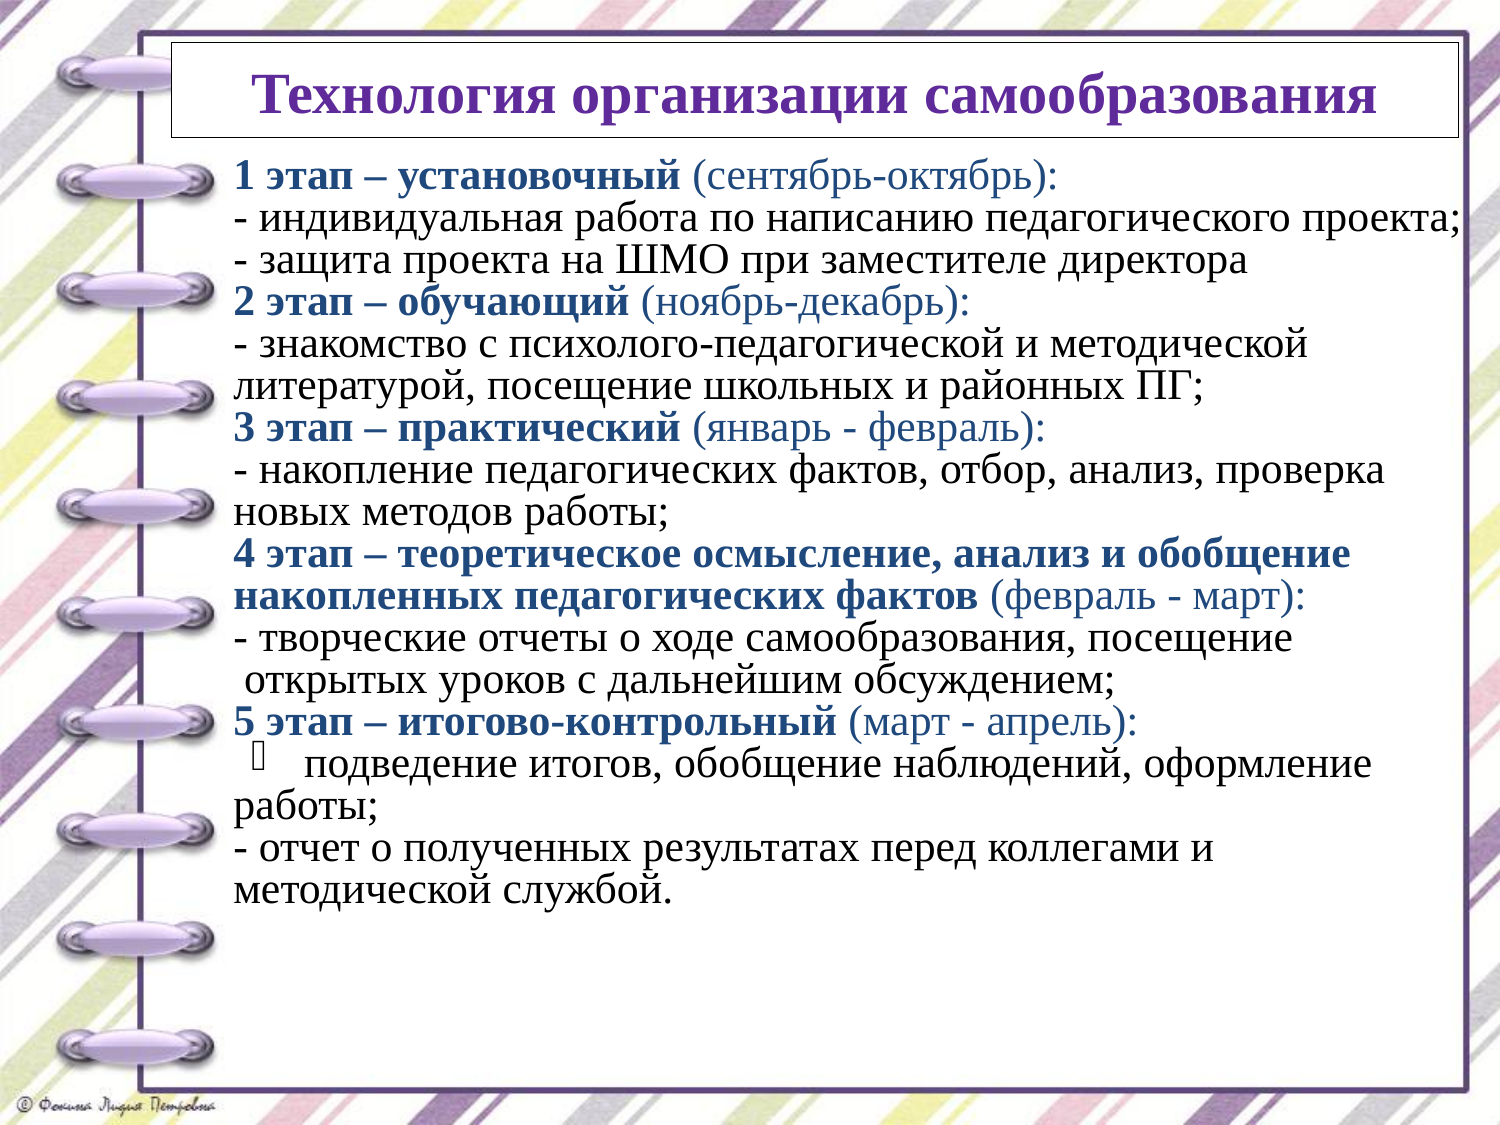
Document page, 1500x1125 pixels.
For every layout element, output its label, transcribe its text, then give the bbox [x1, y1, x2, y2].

picture [0, 0, 1500, 1125]
title Технология организации самообразования [171, 42, 1459, 138]
list 1 этап – установочный (сентябрь-октябрь): - индивидуальная работа по написанию педагогического проекта; - защита проекта на ШМО при заместителе директора 2 этап – обучающий (ноябрь-декабрь): - знакомство с психолого-педагогической и методической литературой, посещение школьных и районных ПГ; 3 этап – практический (январь - февраль): - накопление педагогических фактов, отбор, анализ, проверка новых методов работы; 4 этап – теоретическое осмысление, анализ и обобщение накопленных педагогических фактов (февраль - март): - творческие отчеты о ходе самообразования, посещение открытых уроков с дальнейшим обсуждением; 5 этап – итогово-контрольный (март - апрель): подведение итогов, обобщение наблюдений, оформление работы; - отчет о полученных результатах перед коллегами и методической службой. [218, 148, 1500, 1083]
